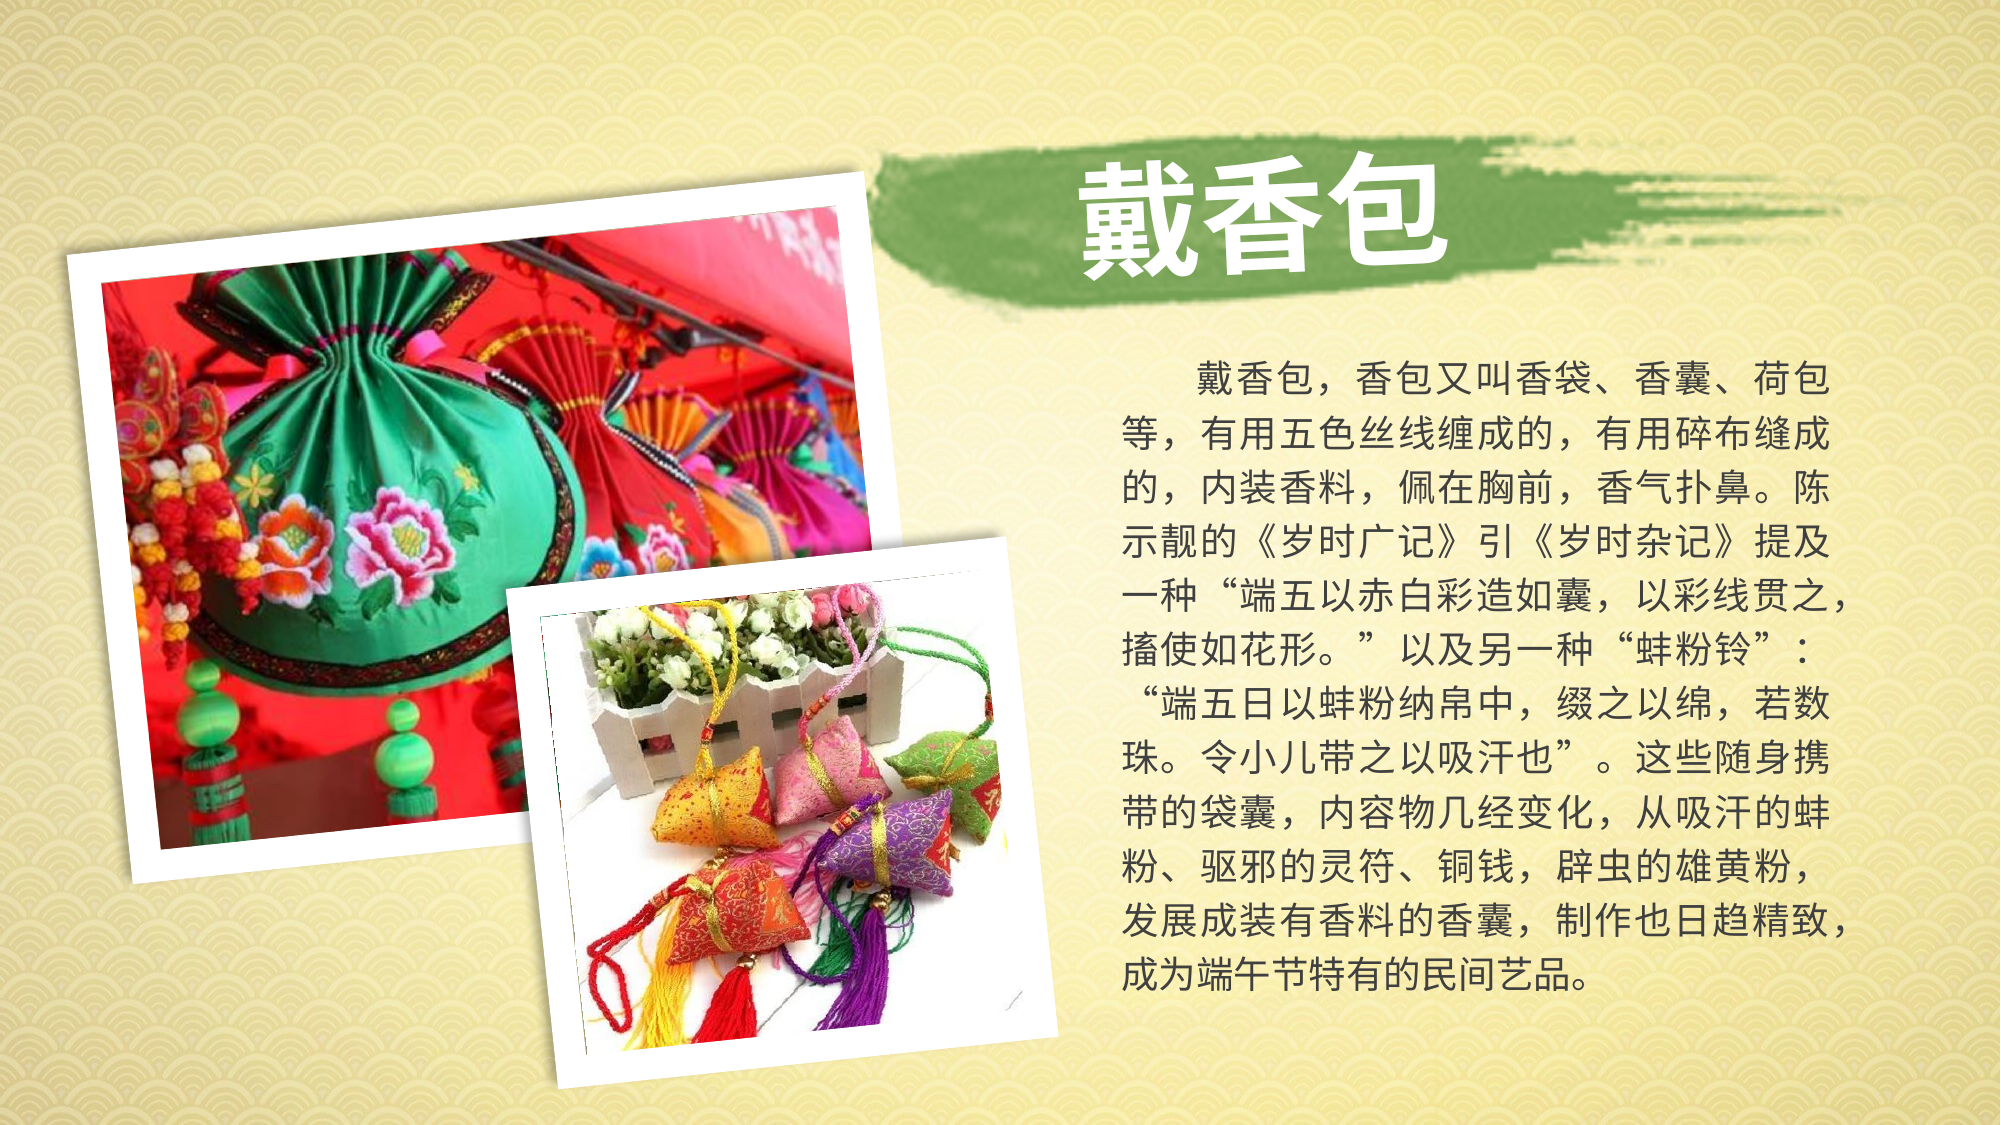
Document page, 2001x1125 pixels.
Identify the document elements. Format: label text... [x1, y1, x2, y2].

text_box 戴香包，香包又叫香袋、香囊、荷包等，有用五色丝线缠成的，有用碎布缝成的，内装香料，佩在胸前，香气扑鼻。陈示靓的《岁时广记》引《岁时杂记》提及一种“端五以赤白彩造如囊，以彩线贯之，搐使如花形。”以及另一种“蚌粉铃”：“端五日以蚌粉纳帛中，缀之以绵，若数珠。令小儿带之以吸汗也”。这些随身携带的袋囊，内容物几经变化，从吸汗的蚌粉、驱邪的灵符、铜钱，辟虫的雄黄粉，发展成装有香料的香囊，制作也日趋精致，成为端午节特有的民间艺品。 [1106, 351, 1846, 1004]
picture [0, 0, 2000, 1125]
